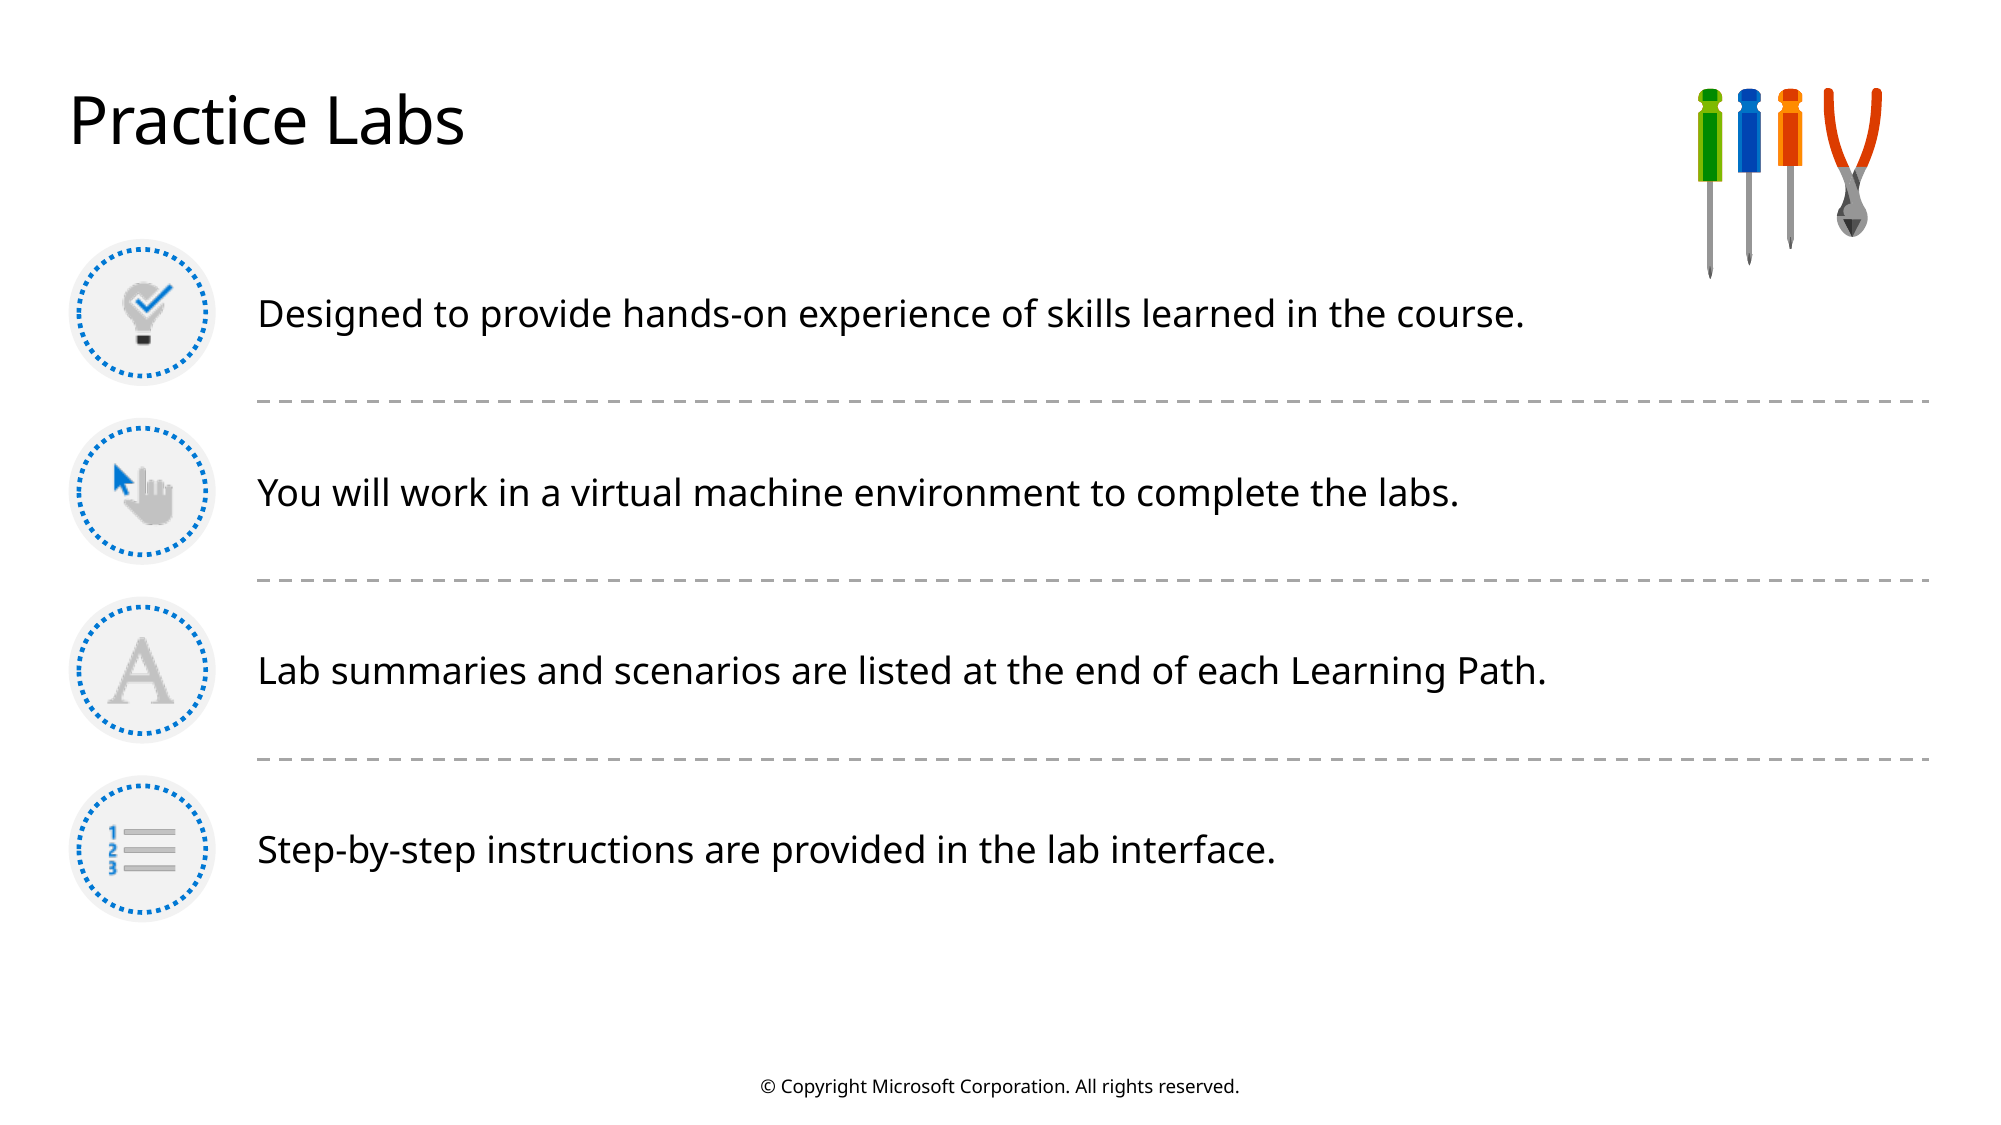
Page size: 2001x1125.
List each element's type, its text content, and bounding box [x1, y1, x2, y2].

list Lab summaries and scenarios are listed at the end of each Learning Path. [257, 596, 1932, 744]
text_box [1698, 88, 1883, 280]
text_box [68, 238, 216, 387]
picture [108, 815, 176, 883]
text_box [68, 596, 216, 744]
picture [107, 636, 175, 704]
picture [113, 278, 181, 347]
list Designed to provide hands-on experience of skills learned in the course. [257, 238, 1937, 386]
list You will work in a virtual machine environment to complete the labs. [257, 417, 1932, 565]
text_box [68, 417, 216, 566]
title Practice Labs [68, 72, 1615, 184]
picture [108, 459, 176, 527]
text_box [68, 775, 216, 923]
list Step-by-step instructions are provided in the lab interface. [257, 775, 1932, 923]
